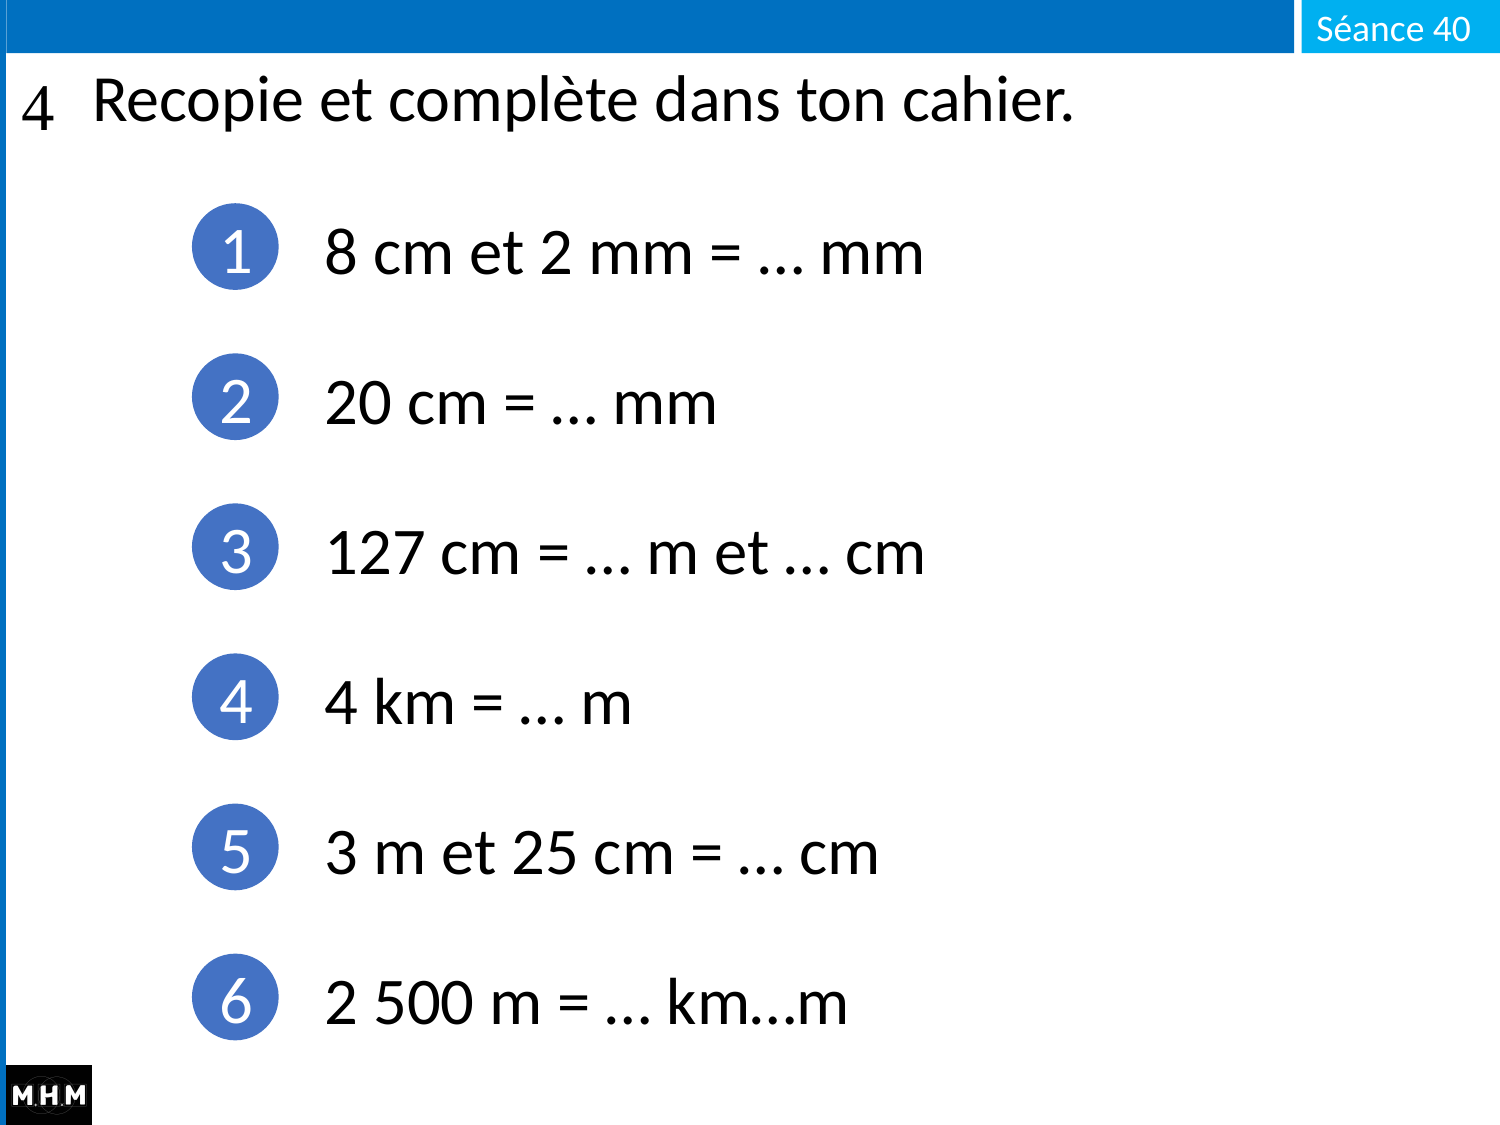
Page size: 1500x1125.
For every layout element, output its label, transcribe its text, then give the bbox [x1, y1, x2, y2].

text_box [191, 500, 1018, 597]
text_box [191, 650, 1018, 747]
picture [6, 1065, 92, 1125]
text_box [191, 800, 1018, 897]
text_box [191, 350, 1018, 447]
title Recopie et complète dans ton cahier. [77, 57, 1470, 144]
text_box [191, 950, 1018, 1047]
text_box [191, 200, 1018, 297]
